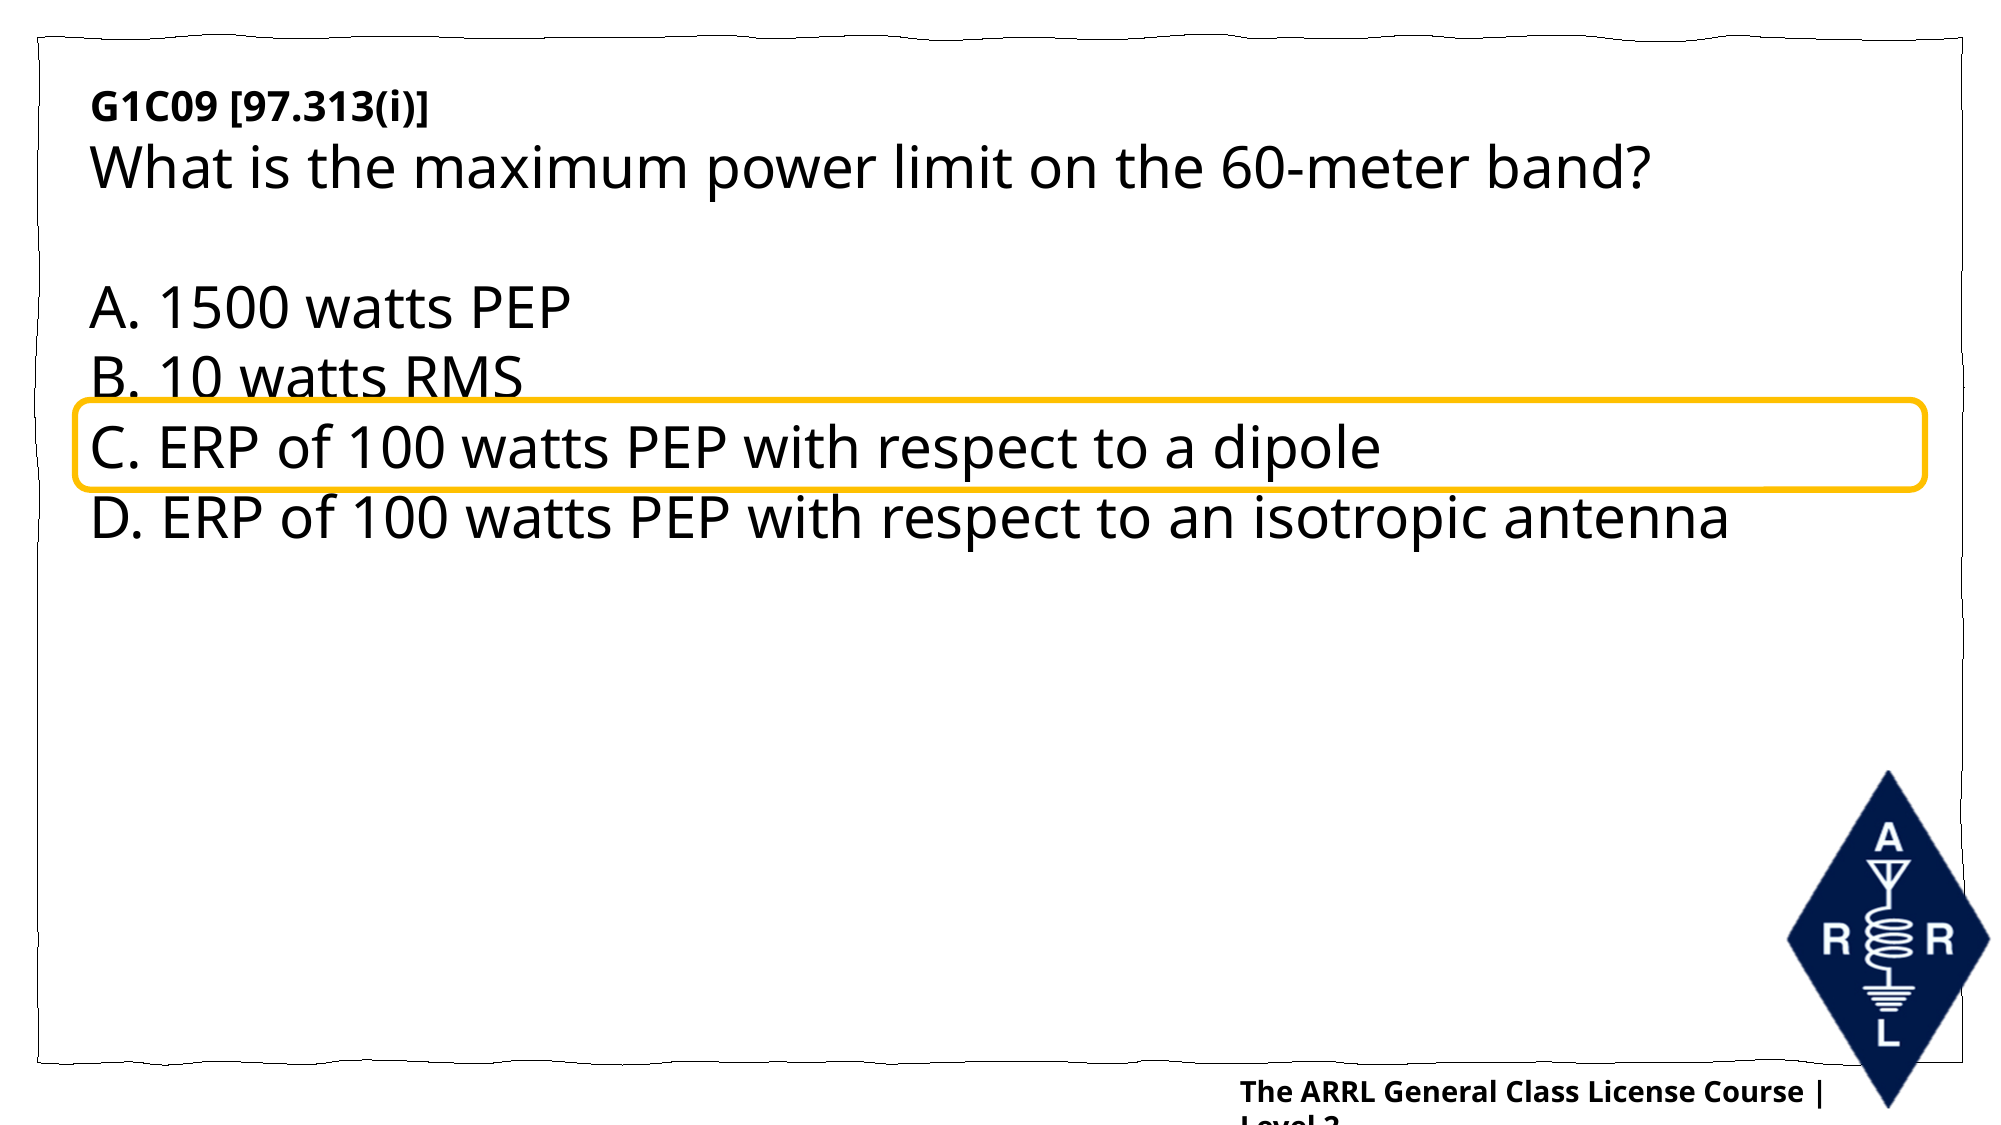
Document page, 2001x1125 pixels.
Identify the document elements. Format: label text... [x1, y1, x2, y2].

picture [1773, 752, 1999, 1125]
text_box G1C09 [97.313(i)] What is the maximum power limit on the 60-meter band? A. 1500 watts PEP B. 10 watts RMS C. ERP of 100 watts PEP with respect to a dipole D. ERP of 100 watts PEP with respect to an isotropic antenna [75, 483, 1850, 558]
text_box G1C09 [97.313(i)] What is the maximum power limit on the 60-meter band? A. 1500 watts PEP B. 10 watts RMS C. ERP of 100 watts PEP with respect to a dipole D. ERP of 100 watts PEP with respect to an isotropic antenna [75, 72, 1850, 407]
text_box [73, 398, 1927, 491]
